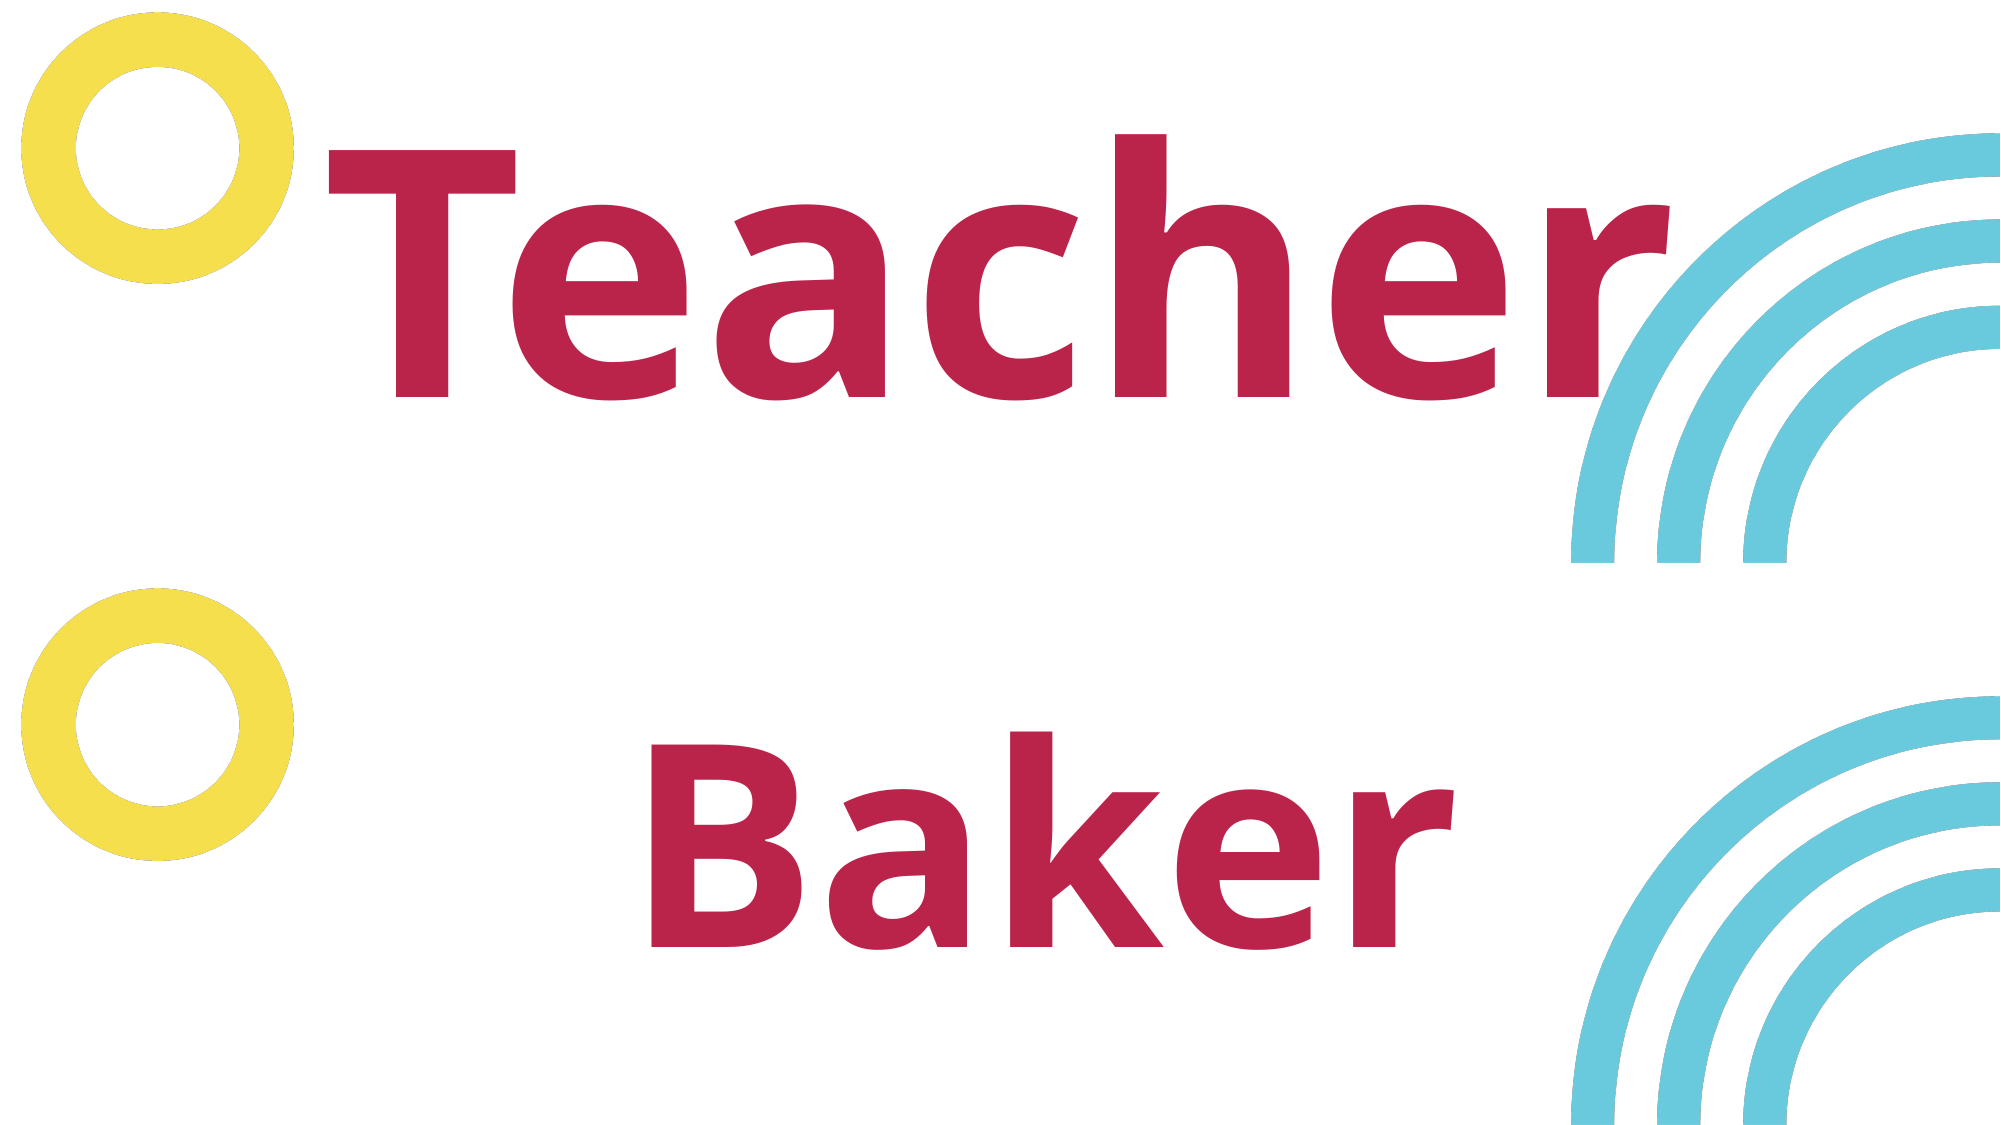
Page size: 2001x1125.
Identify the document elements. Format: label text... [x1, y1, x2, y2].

picture [1571, 696, 2000, 1125]
title Teacher [56, 88, 1944, 480]
picture [1571, 133, 2000, 563]
text_box Baker [99, 693, 1988, 1016]
picture [21, 588, 294, 861]
picture [21, 12, 294, 284]
